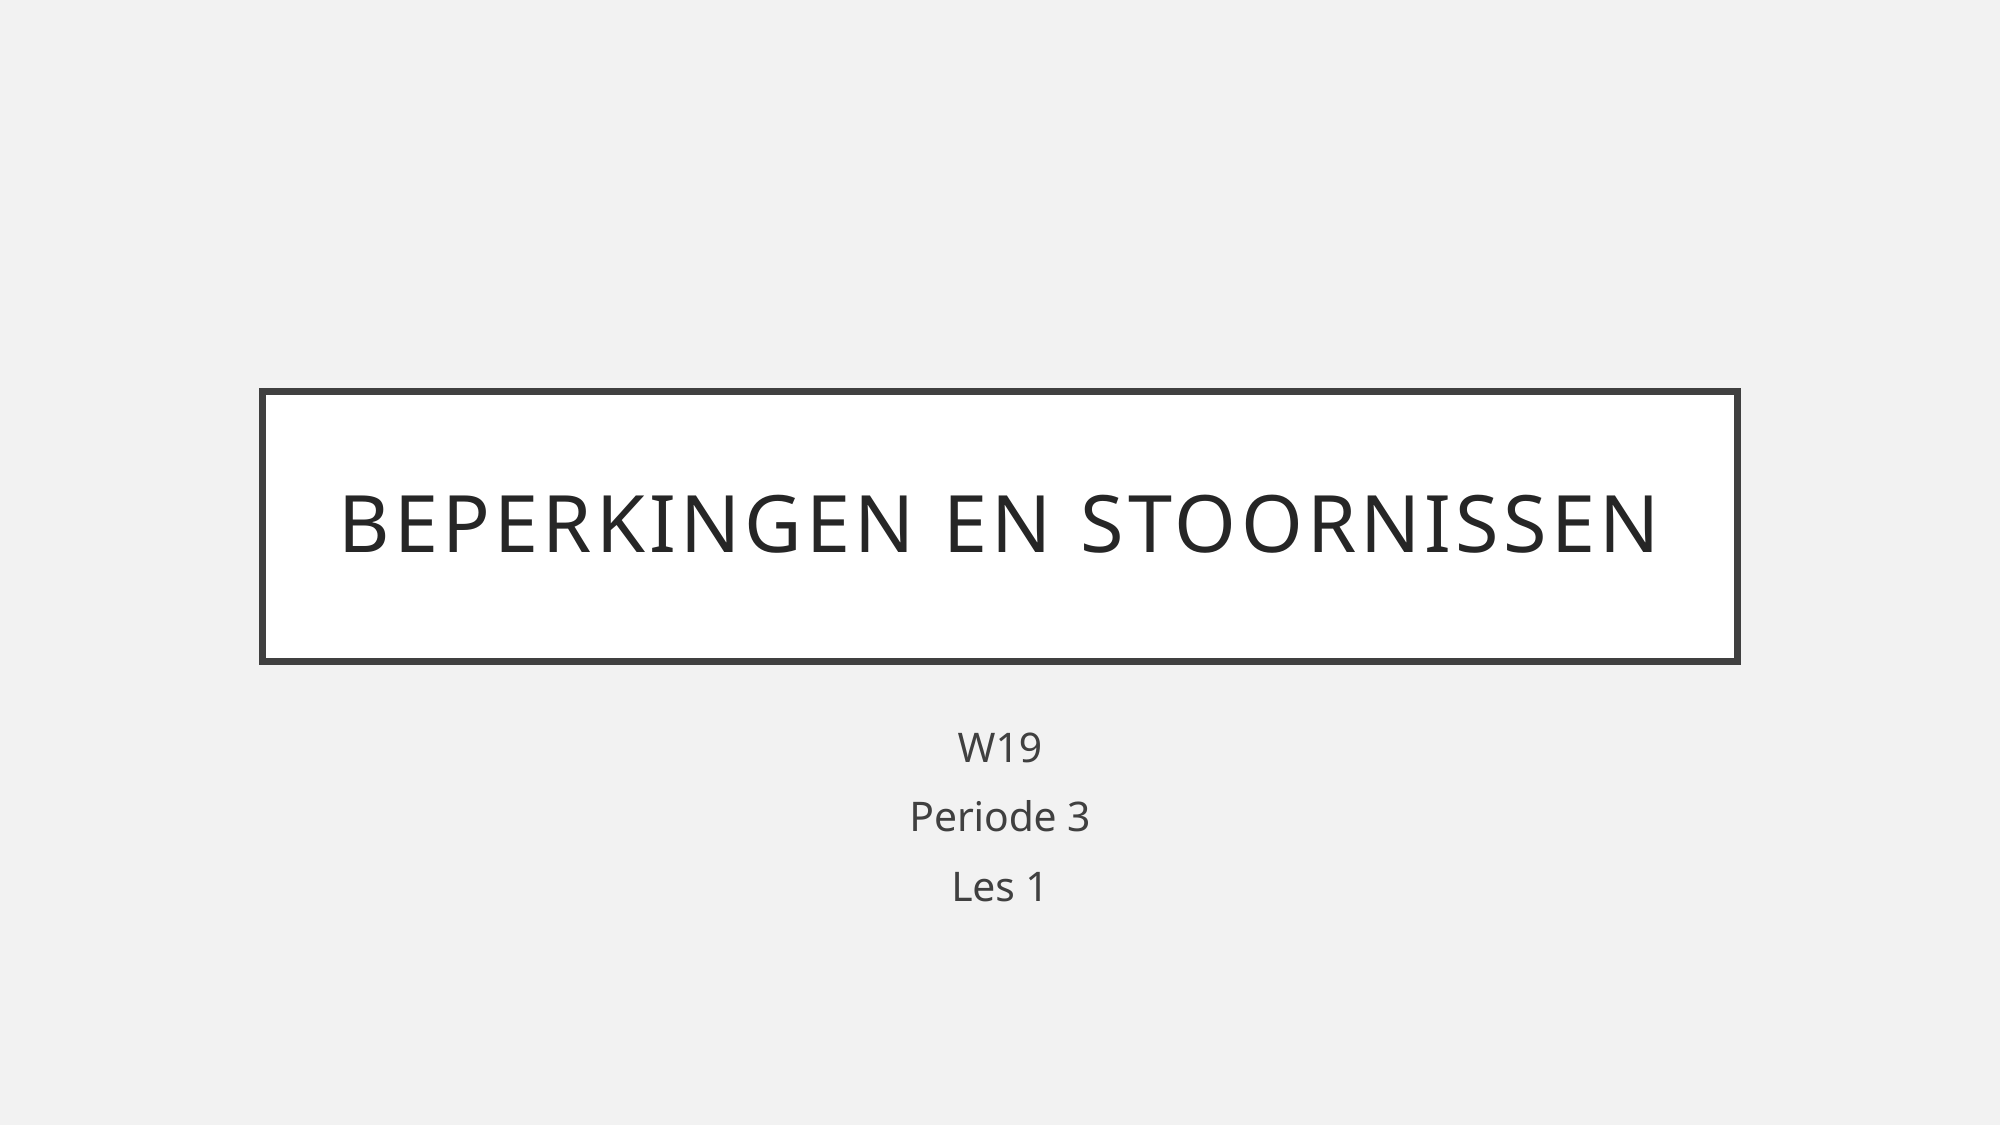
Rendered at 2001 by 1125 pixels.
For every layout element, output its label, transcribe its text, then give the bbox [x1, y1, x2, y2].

subtitle W19 Periode 3 Les 1 [442, 713, 1558, 918]
title Beperkingen en stoornissen [259, 388, 1741, 665]
